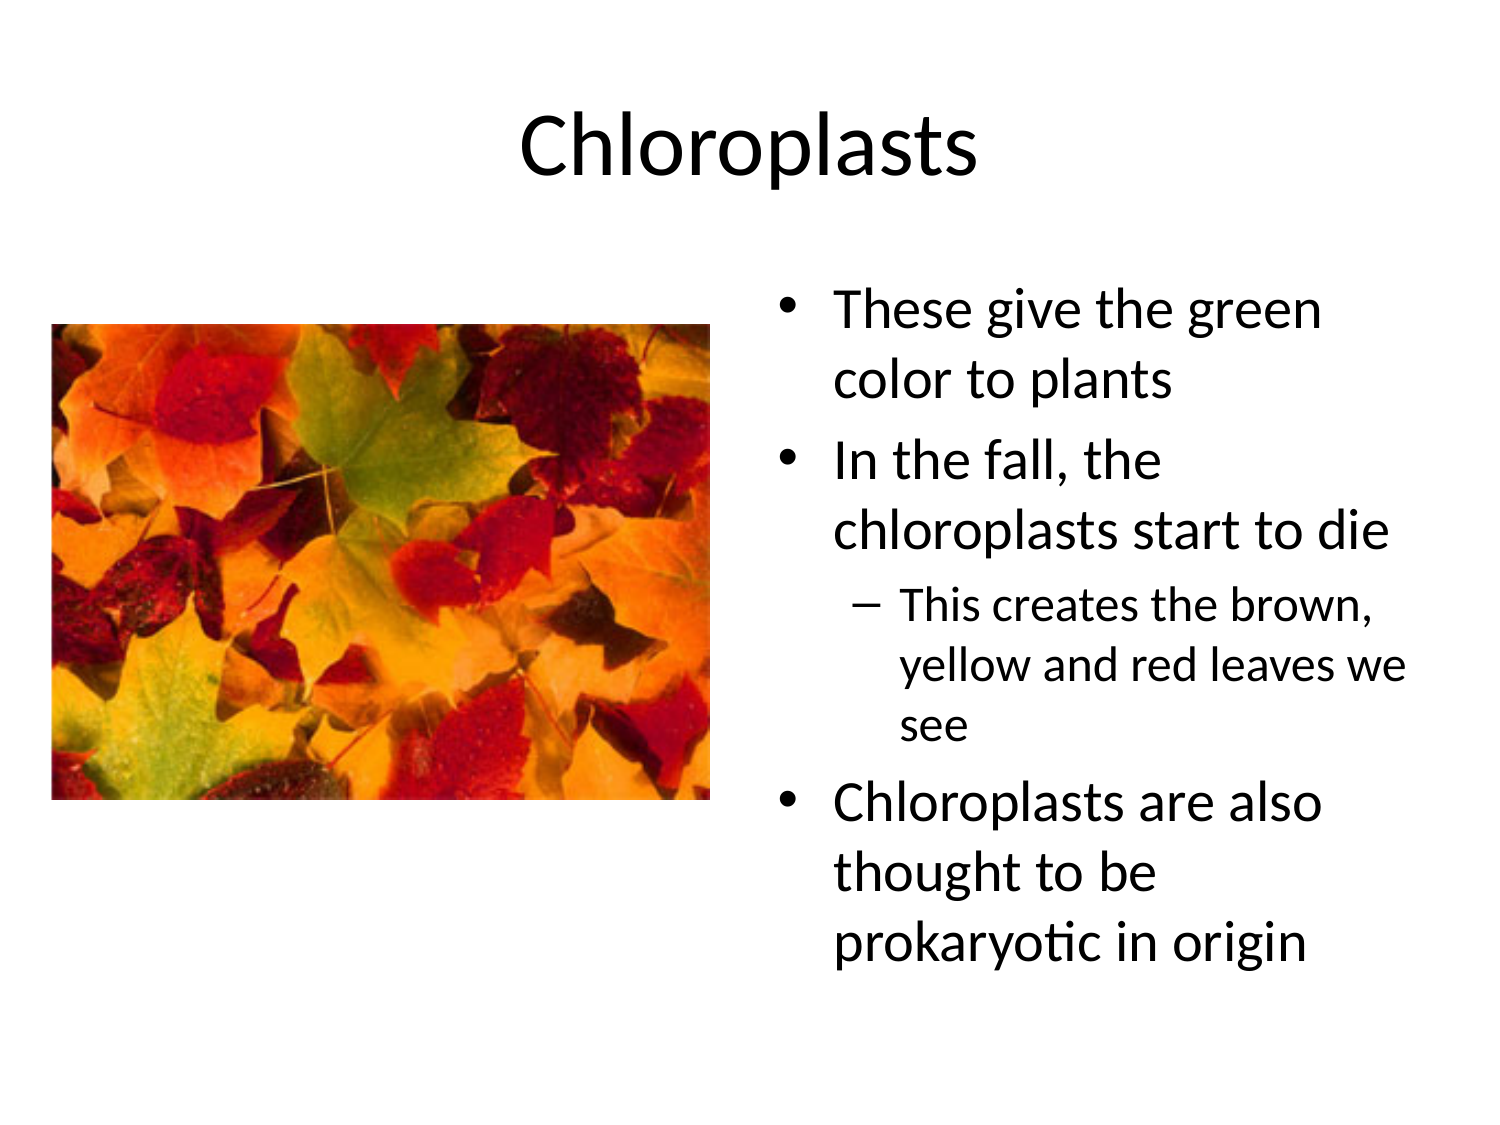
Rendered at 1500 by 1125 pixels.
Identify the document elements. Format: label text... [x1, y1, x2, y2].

picture [49, 324, 710, 801]
title Chloroplasts [75, 45, 1425, 233]
list These give the green color to plants In the fall, the chloroplasts start to die This creates the brown, yellow and red leaves we see Chloroplasts are also thought to be prokaryotic in origin [762, 262, 1425, 1005]
